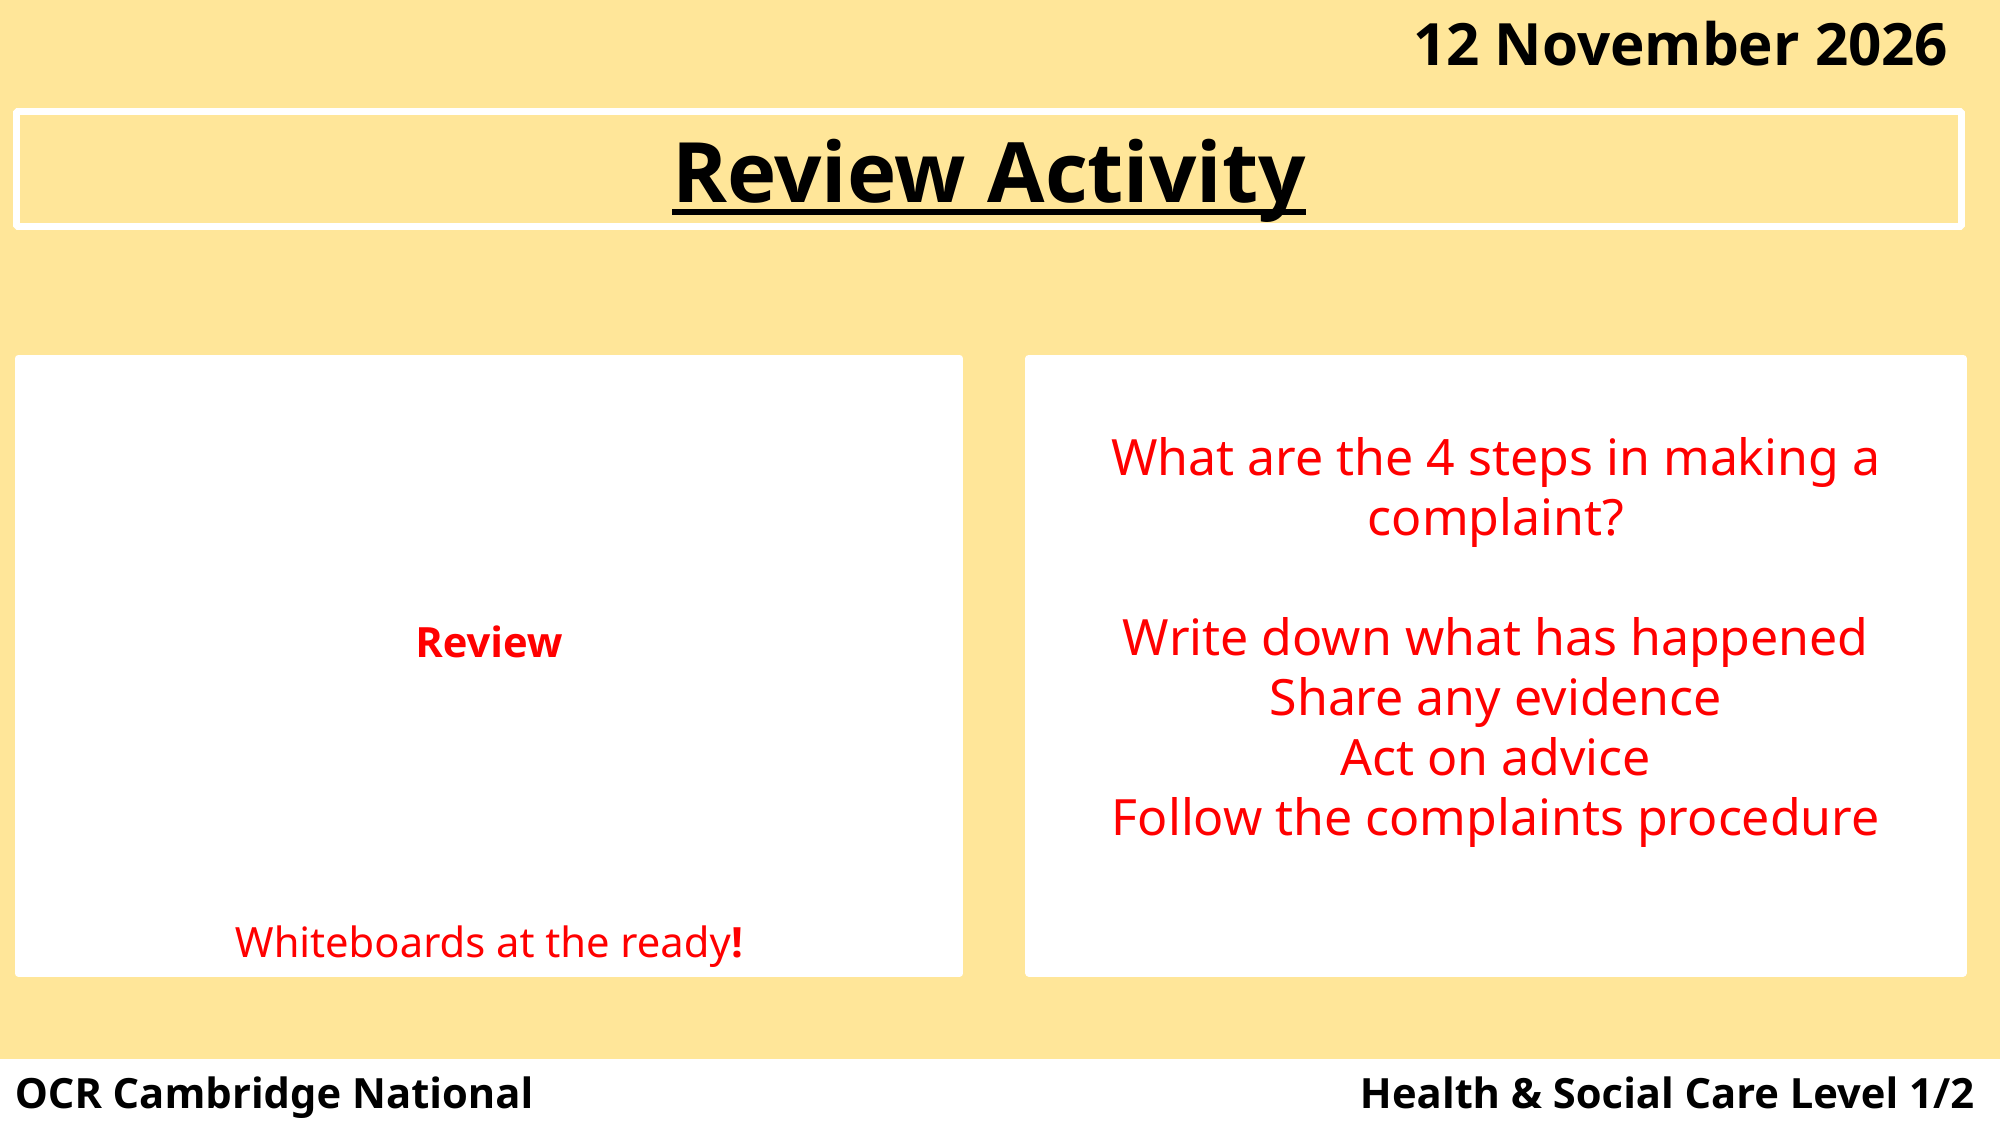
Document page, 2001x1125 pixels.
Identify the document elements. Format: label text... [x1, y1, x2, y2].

text_box Review Whiteboards at the ready! [18, 358, 960, 974]
text_box 28 September 2020 [1205, 0, 1964, 94]
text_box OCR Cambridge National [0, 1059, 873, 1125]
text_box Health & Social Care Level 1/2 [873, 1059, 2000, 1125]
text_box What are the 4 steps in making a complaint? Write down what has happened Share any evidence Act on advice Follow the complaints procedure [1028, 358, 1964, 973]
text_box Review Activity [16, 111, 1962, 227]
